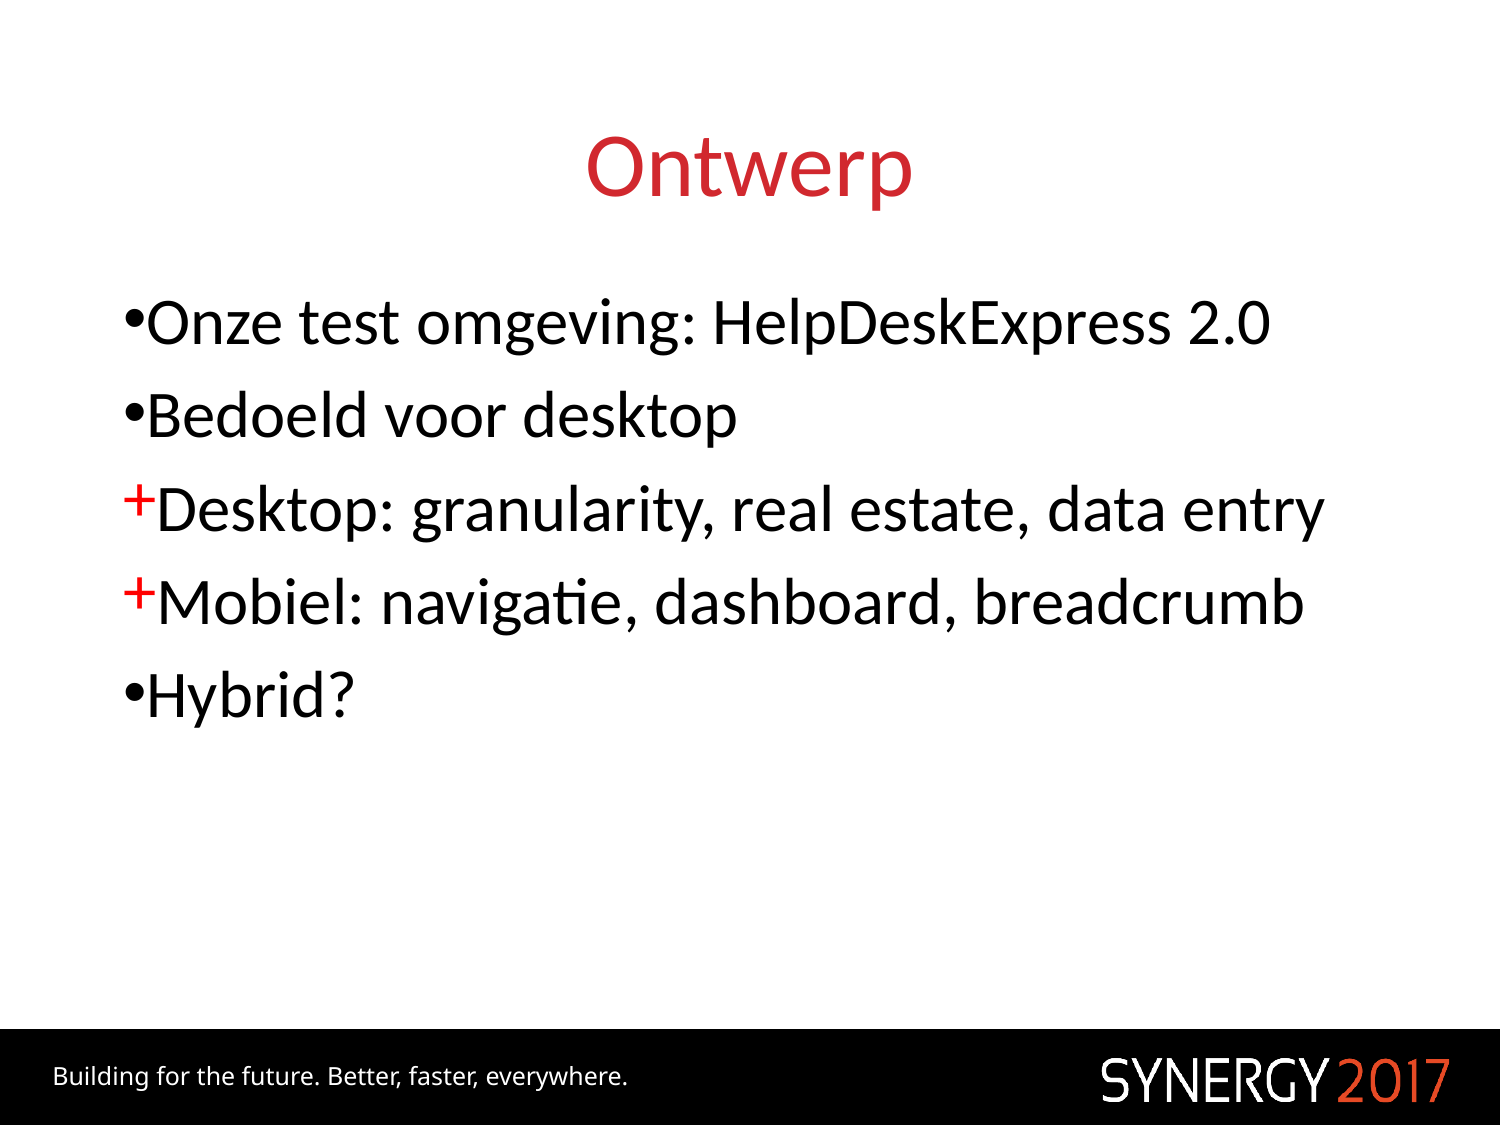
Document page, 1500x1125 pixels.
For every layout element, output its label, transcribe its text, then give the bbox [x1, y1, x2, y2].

title Ontwerp [75, 66, 1425, 254]
picture [1087, 1042, 1463, 1118]
list Onze test omgeving: HelpDeskExpress 2.0 Bedoeld voor desktop Desktop: granularity, real estate, data entry Mobiel: navigatie, dashboard, breadcrumb Hybrid? [75, 262, 1425, 793]
